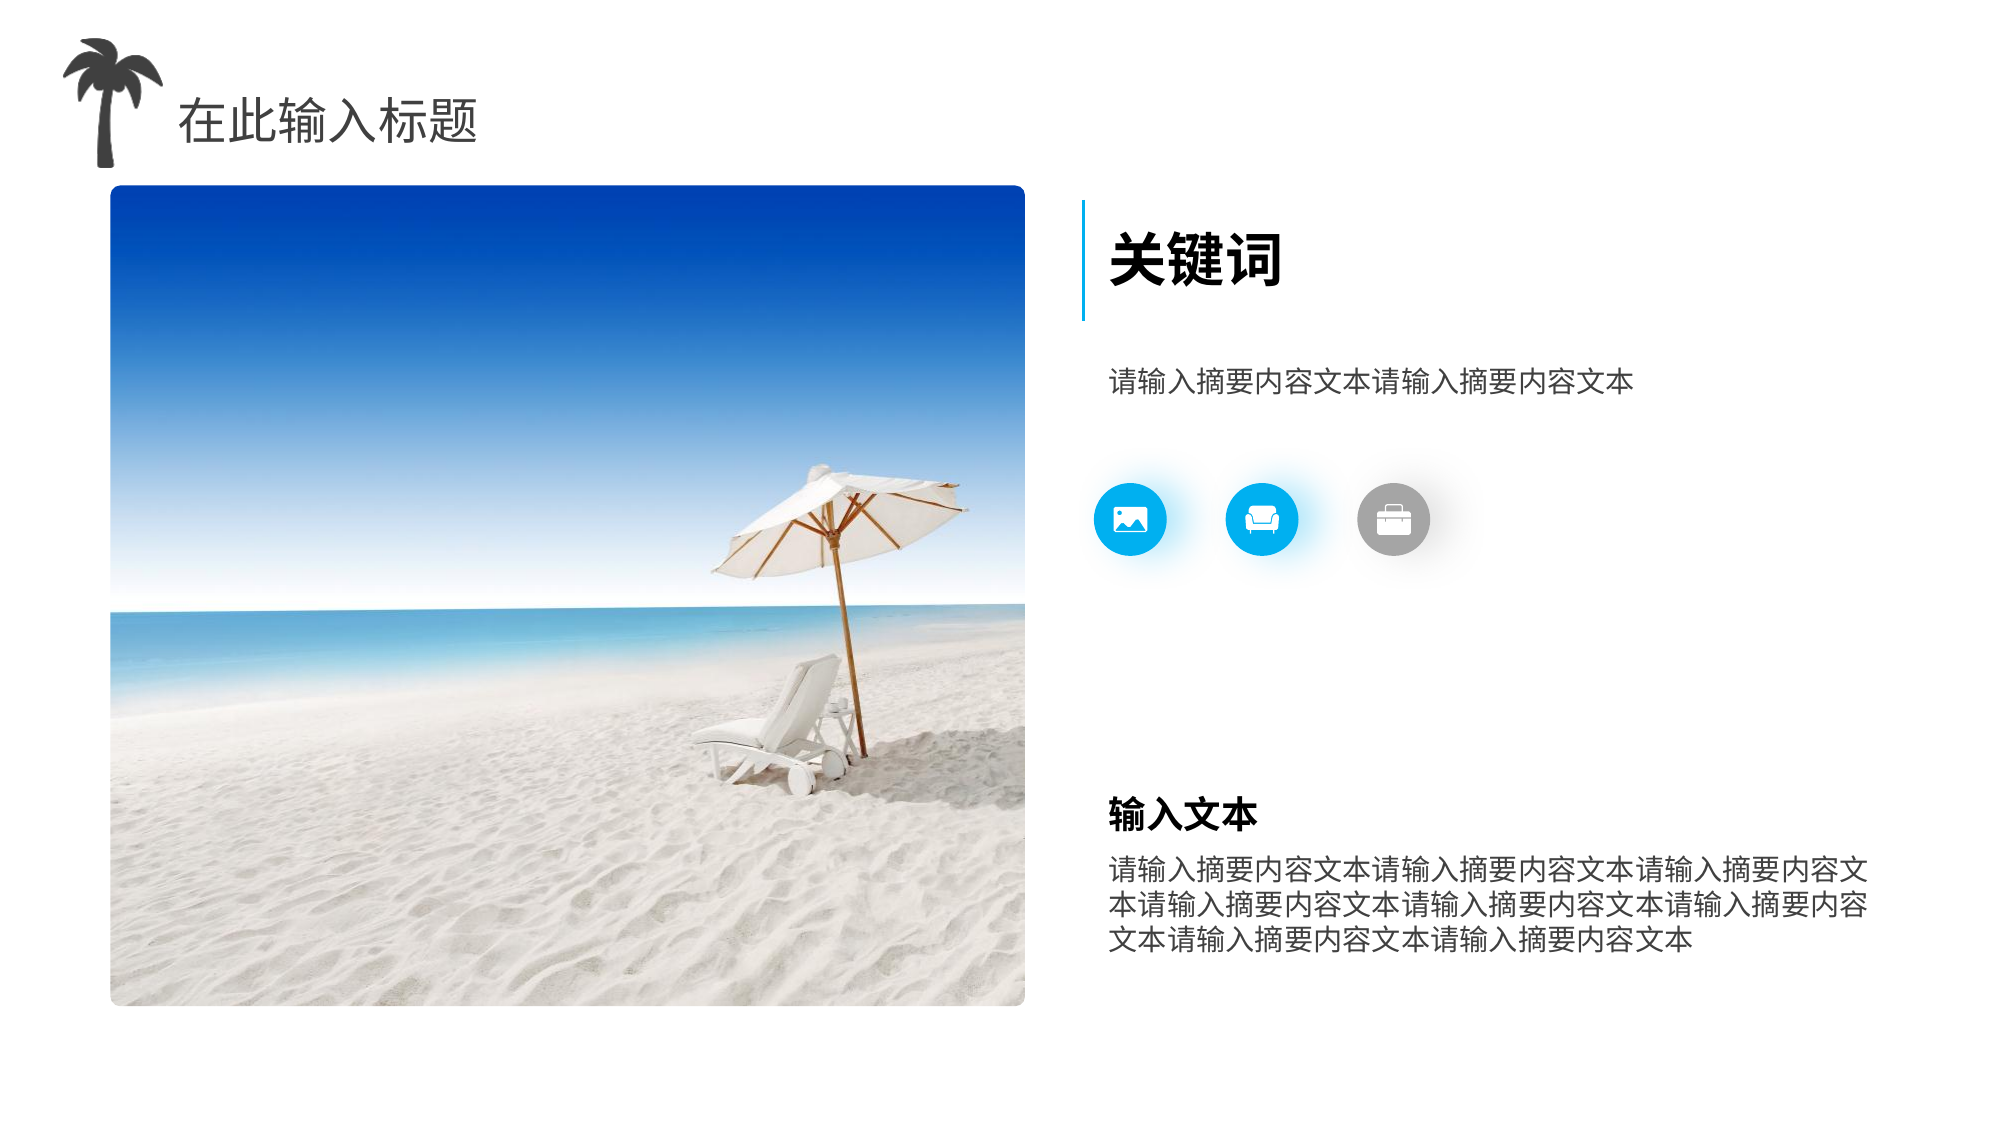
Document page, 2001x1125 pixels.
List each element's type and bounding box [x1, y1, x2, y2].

text_box [110, 185, 1890, 1007]
text_box [37, 26, 495, 177]
